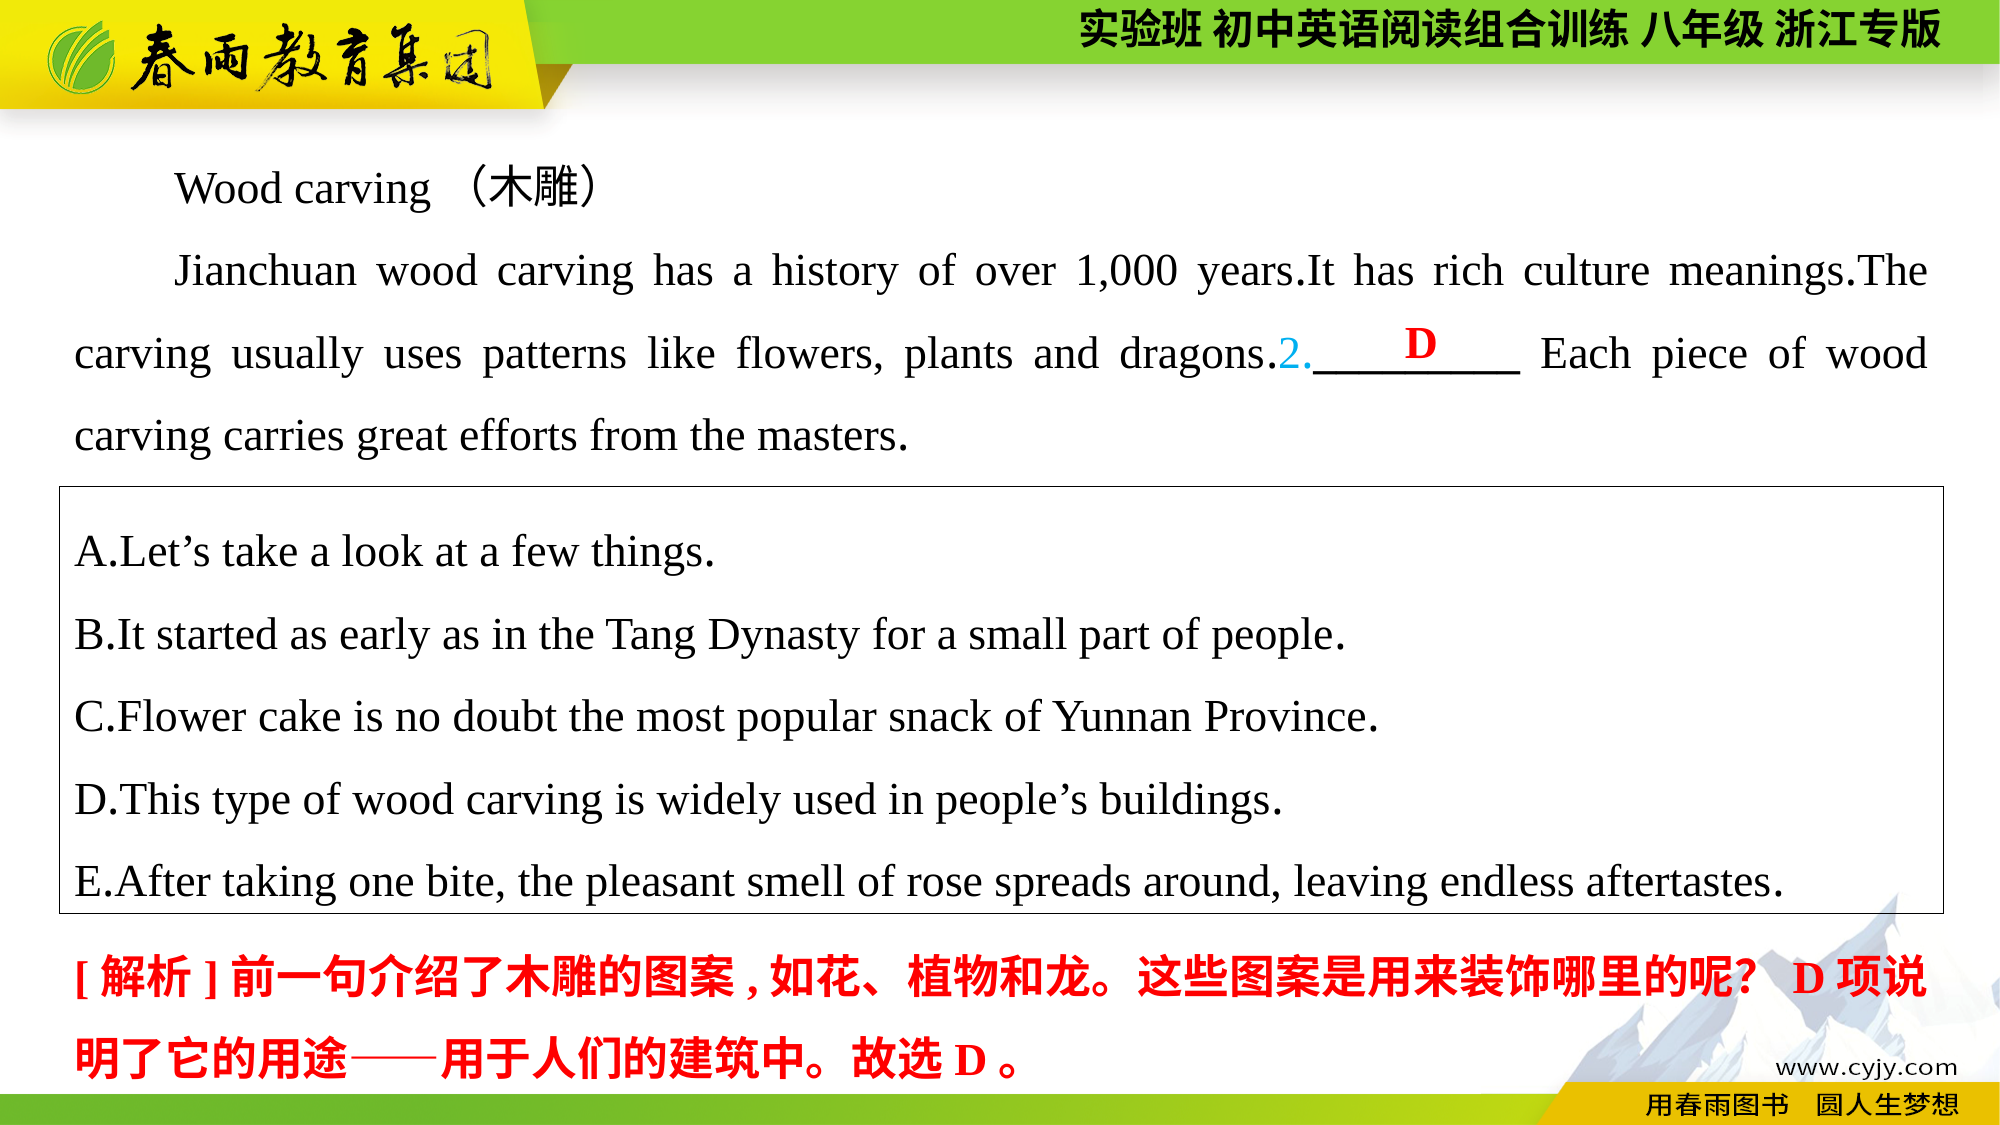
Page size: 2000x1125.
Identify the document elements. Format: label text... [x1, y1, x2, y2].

text_box D [1390, 305, 1453, 376]
text_box A.Let’s take a look at a few things. B.It started as early as in the Tang Dynasty for a small part of people. C.Flower cake is no doubt the most popular snack of Yunnan Province. D.This type of wood carving is widely used in people’s buildings. E.After taking one bite, the pleasant smell of rose spreads around, leaving endless aftertastes. [59, 486, 1944, 914]
list Wood carving（木雕） Jianchuan wood carving has a history of over 1,000 years.It has rich culture meanings.The carving usually uses patterns like flowers, plants and dragons.2._________ Each piece of wood carving carries great efforts from the masters. [59, 122, 1944, 471]
picture [0, 0, 2000, 1125]
text_box [解析]前一句介绍了木雕的图案,如花、植物和龙。这些图案是用来装饰哪里的呢？D项说明了它的用途——用于人们的建筑中。故选D。 [59, 914, 1944, 1093]
